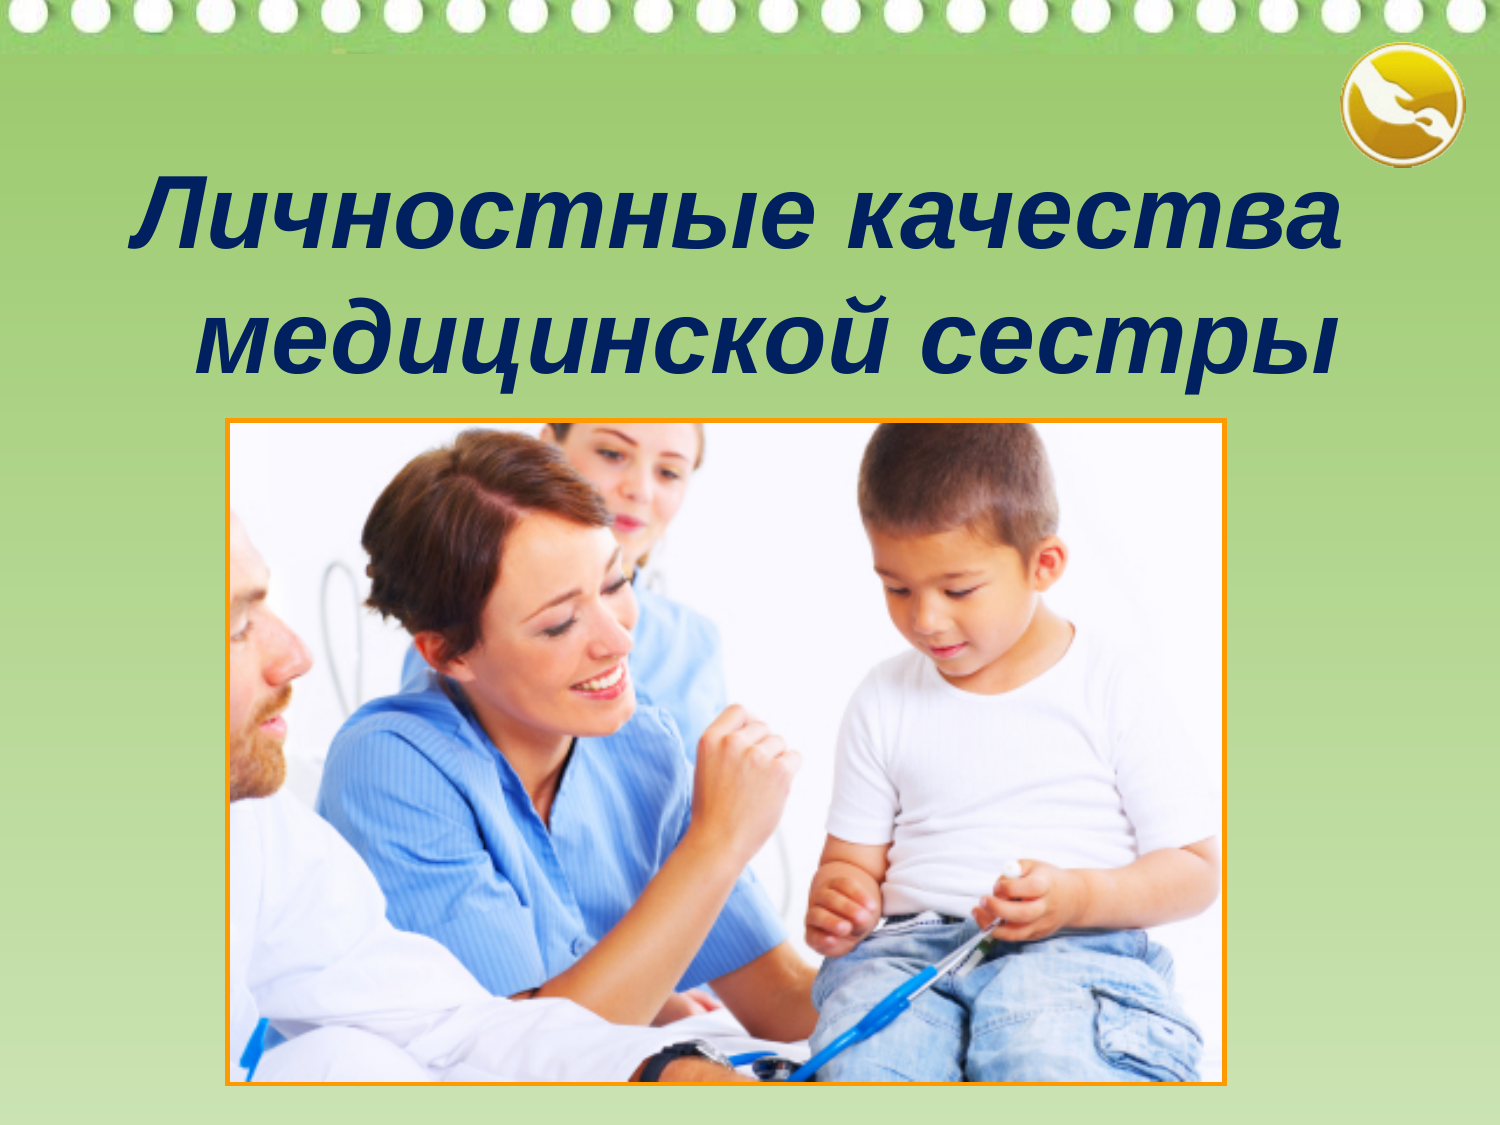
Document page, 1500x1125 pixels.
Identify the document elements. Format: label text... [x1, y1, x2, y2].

list Личностные качества медицинской сестры [64, 137, 1415, 880]
picture [229, 422, 1223, 1083]
picture [0, 0, 1500, 168]
